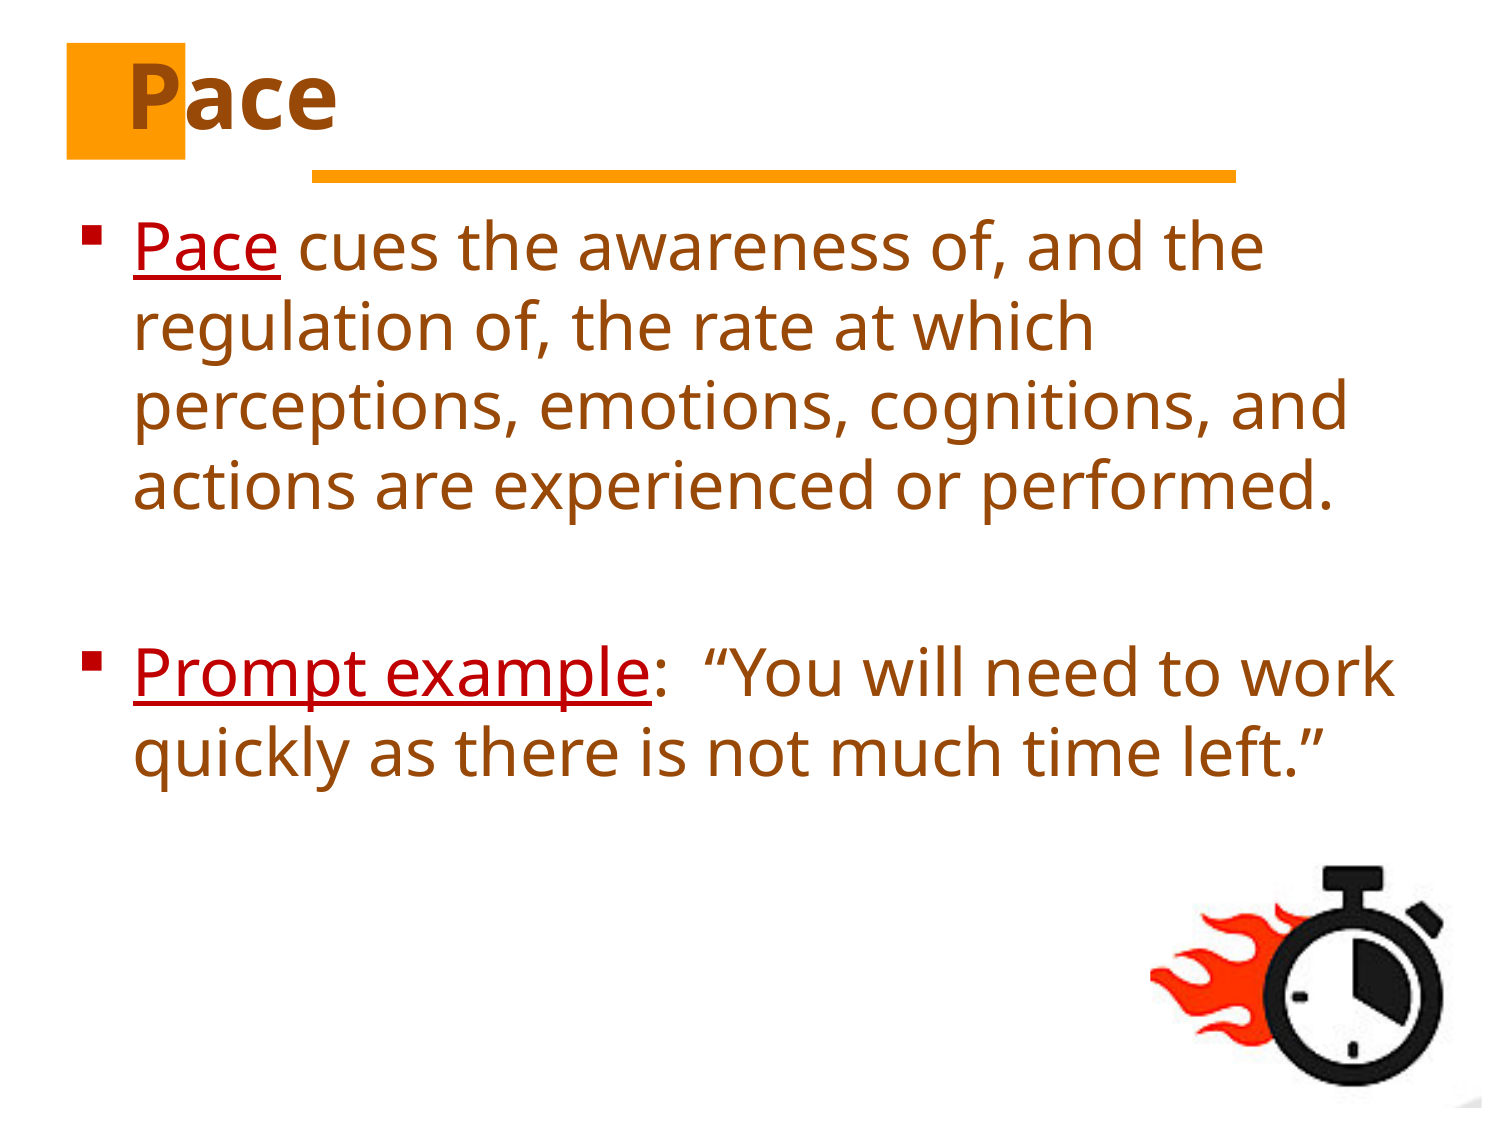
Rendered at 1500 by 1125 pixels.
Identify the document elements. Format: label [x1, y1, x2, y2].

picture [1150, 838, 1482, 1109]
text_box [64, 41, 188, 162]
list [61, 195, 1425, 1038]
title [110, 42, 460, 144]
